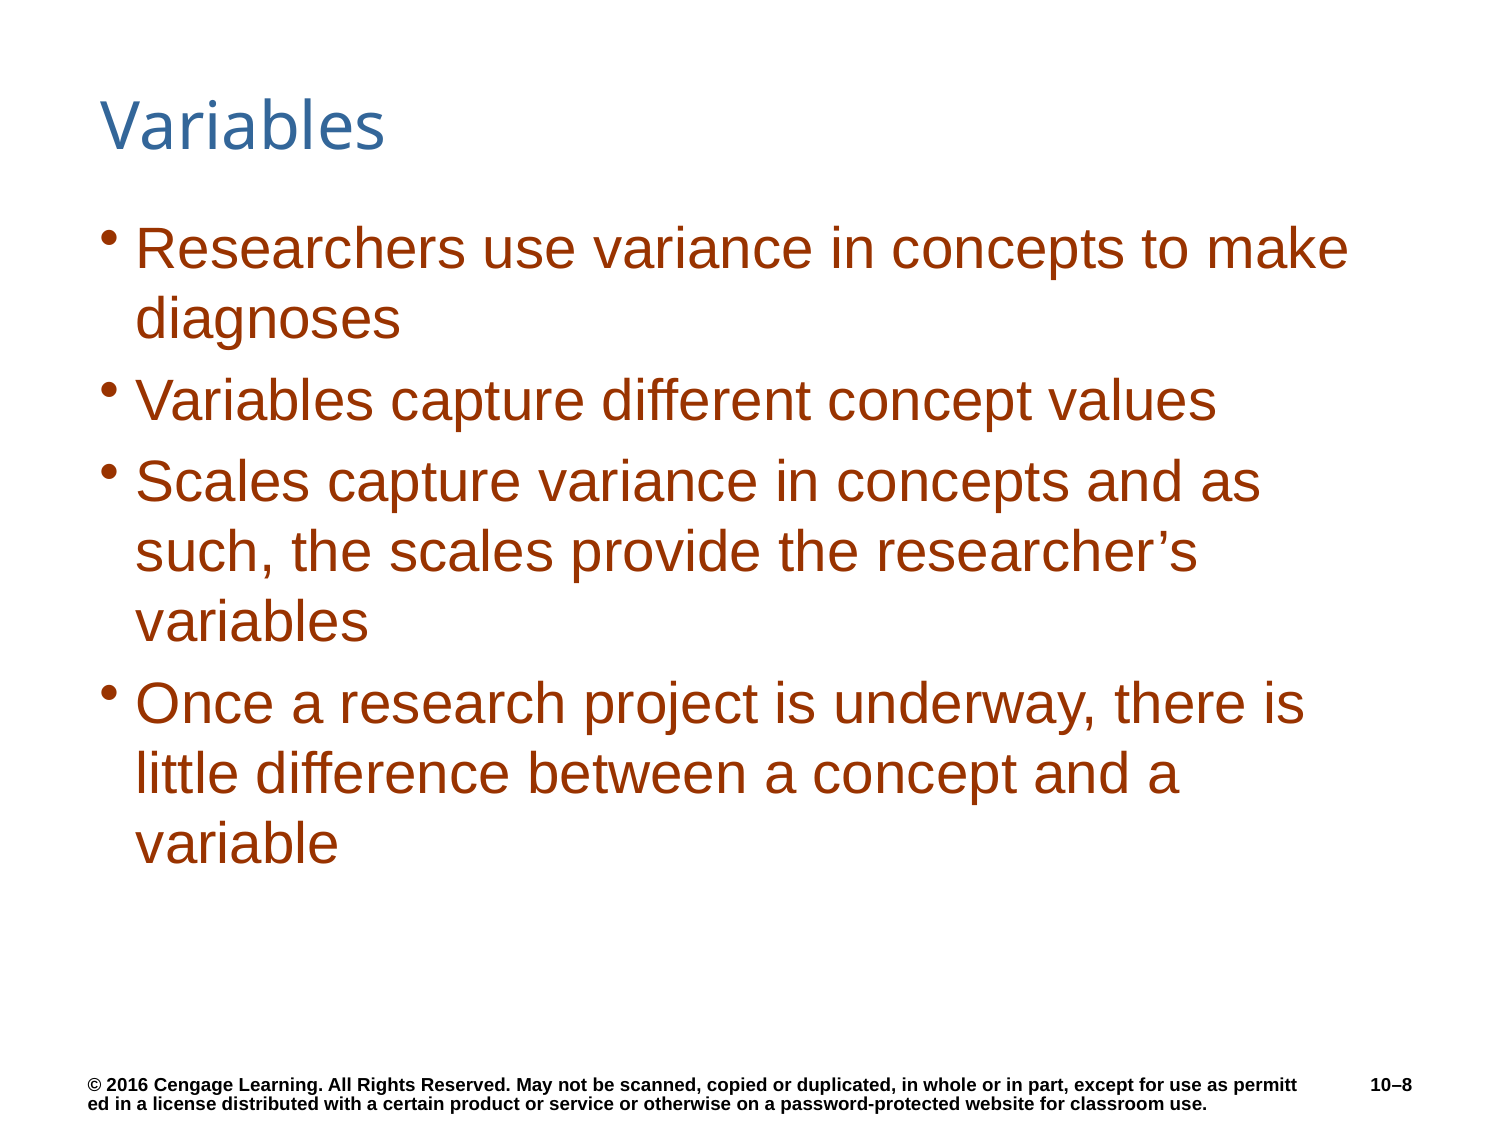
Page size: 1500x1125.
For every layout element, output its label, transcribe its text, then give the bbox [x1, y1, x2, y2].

title Variables [85, 75, 1411, 171]
slide_number 10–8 [1050, 1042, 1413, 1103]
footer © 2016 Cengage Learning. All Rights Reserved. May not be scanned, copied or duplicated, in whole or in part, except for use as permitted in a license distributed with a certain product or service or otherwise on a password-protected website for classroom use. [87, 1057, 1050, 1103]
list Researchers use variance in concepts to make diagnoses Variables capture different concept values Scales capture variance in concepts and as such, the scales provide the researcher’s variables Once a research project is underway, there is little difference between a concept and a variable [84, 202, 1414, 1013]
